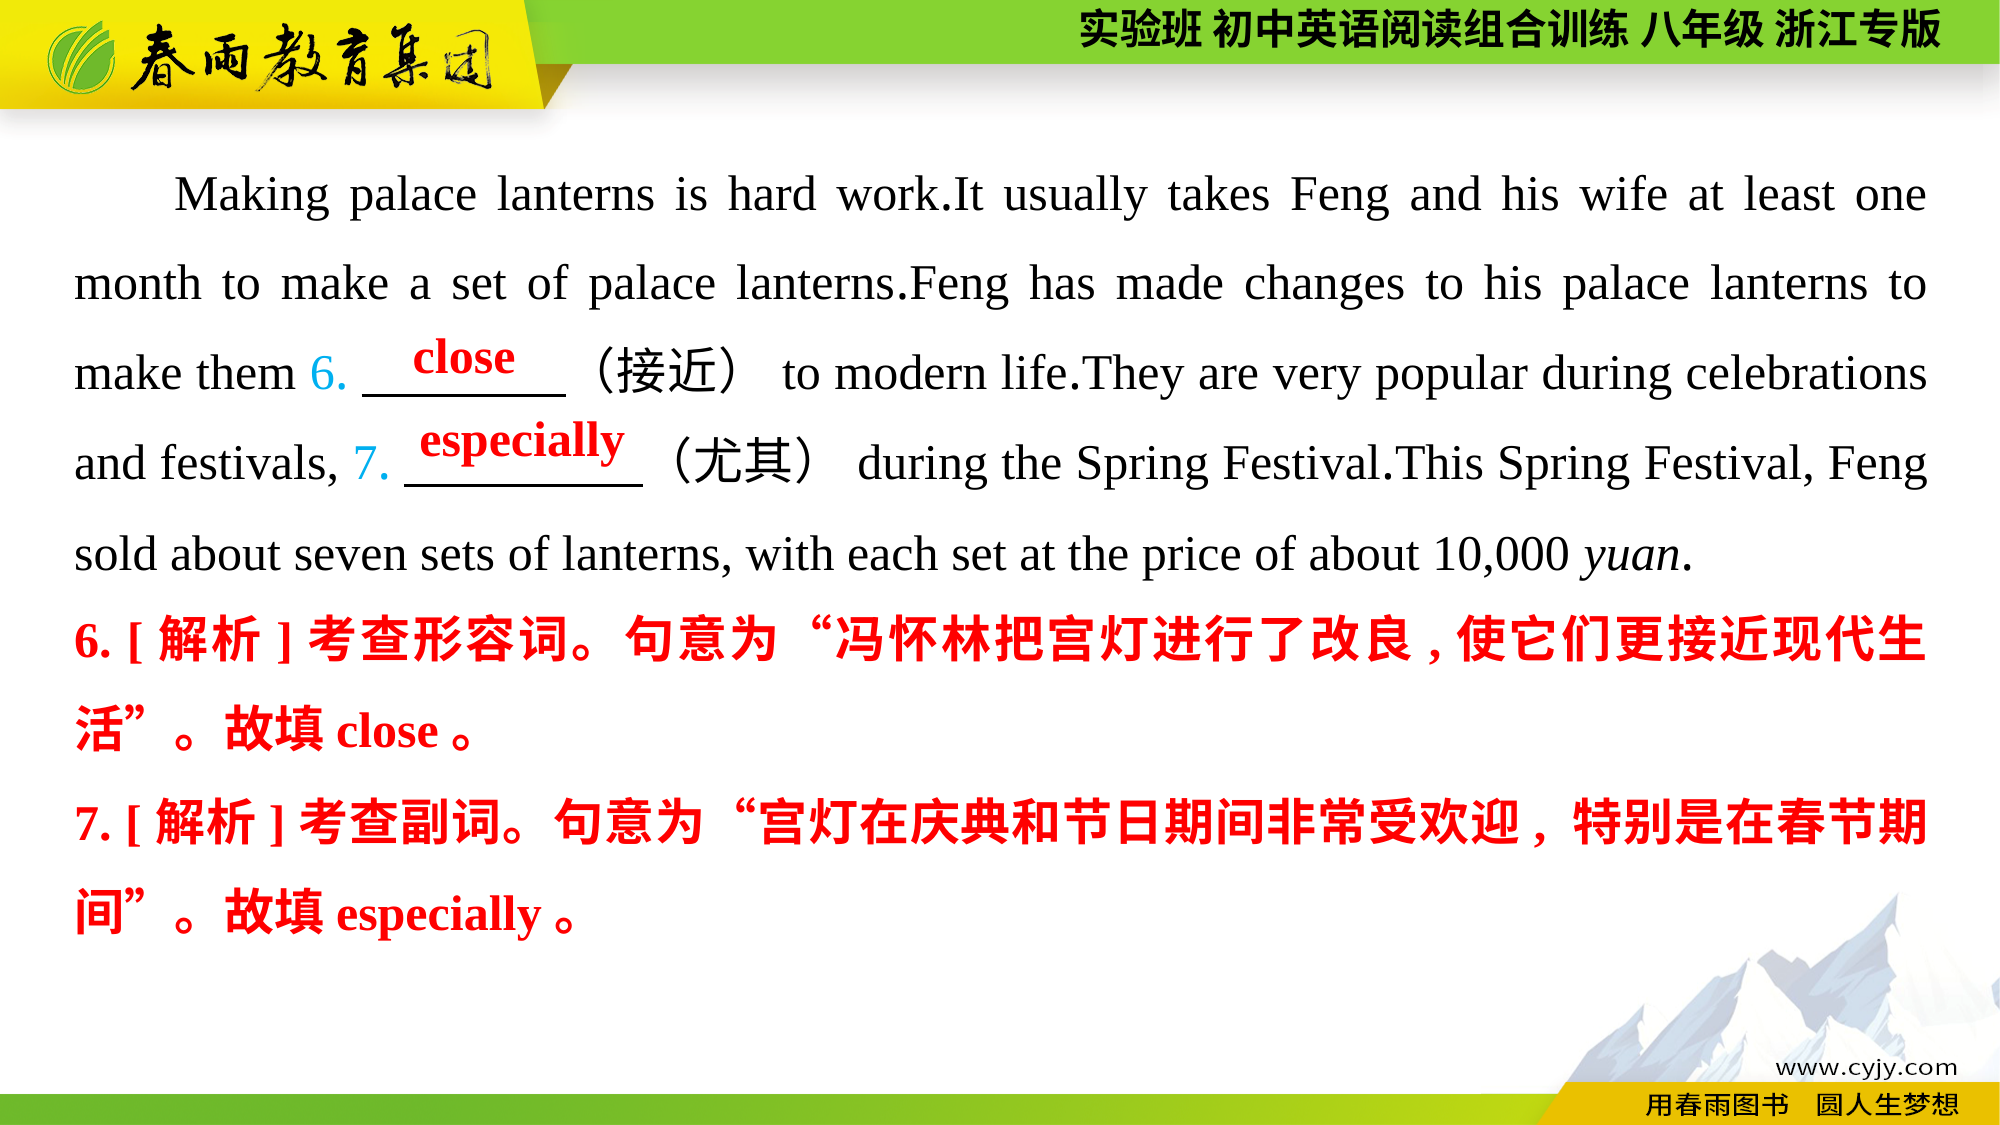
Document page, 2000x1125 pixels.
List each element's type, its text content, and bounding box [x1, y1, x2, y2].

picture [0, 0, 2000, 1125]
list Making palace lanterns is hard work.It usually takes Feng and his wife at least one month to make a set of palace lanterns.Feng has made changes to his palace lanterns to make them 6. （接近）to modern life.They are very popular during celebrations and festivals, 7. （尤其）during the Spring Festival.This Spring Festival, Feng sold about seven sets of lanterns, with each set at the price of about 10,000 yuan. [59, 122, 1944, 592]
text_box 7. [解析]考查副词。句意为“宫灯在庆典和节日期间非常受欢迎, 特别是在春节期间”。故填especially。 [59, 766, 1944, 949]
text_box 6. [解析]考查形容词。句意为“冯怀林把宫灯进行了改良,使它们更接近现代生活”。故填close。 [59, 592, 1944, 766]
text_box close [397, 316, 531, 392]
text_box especially [404, 399, 641, 474]
